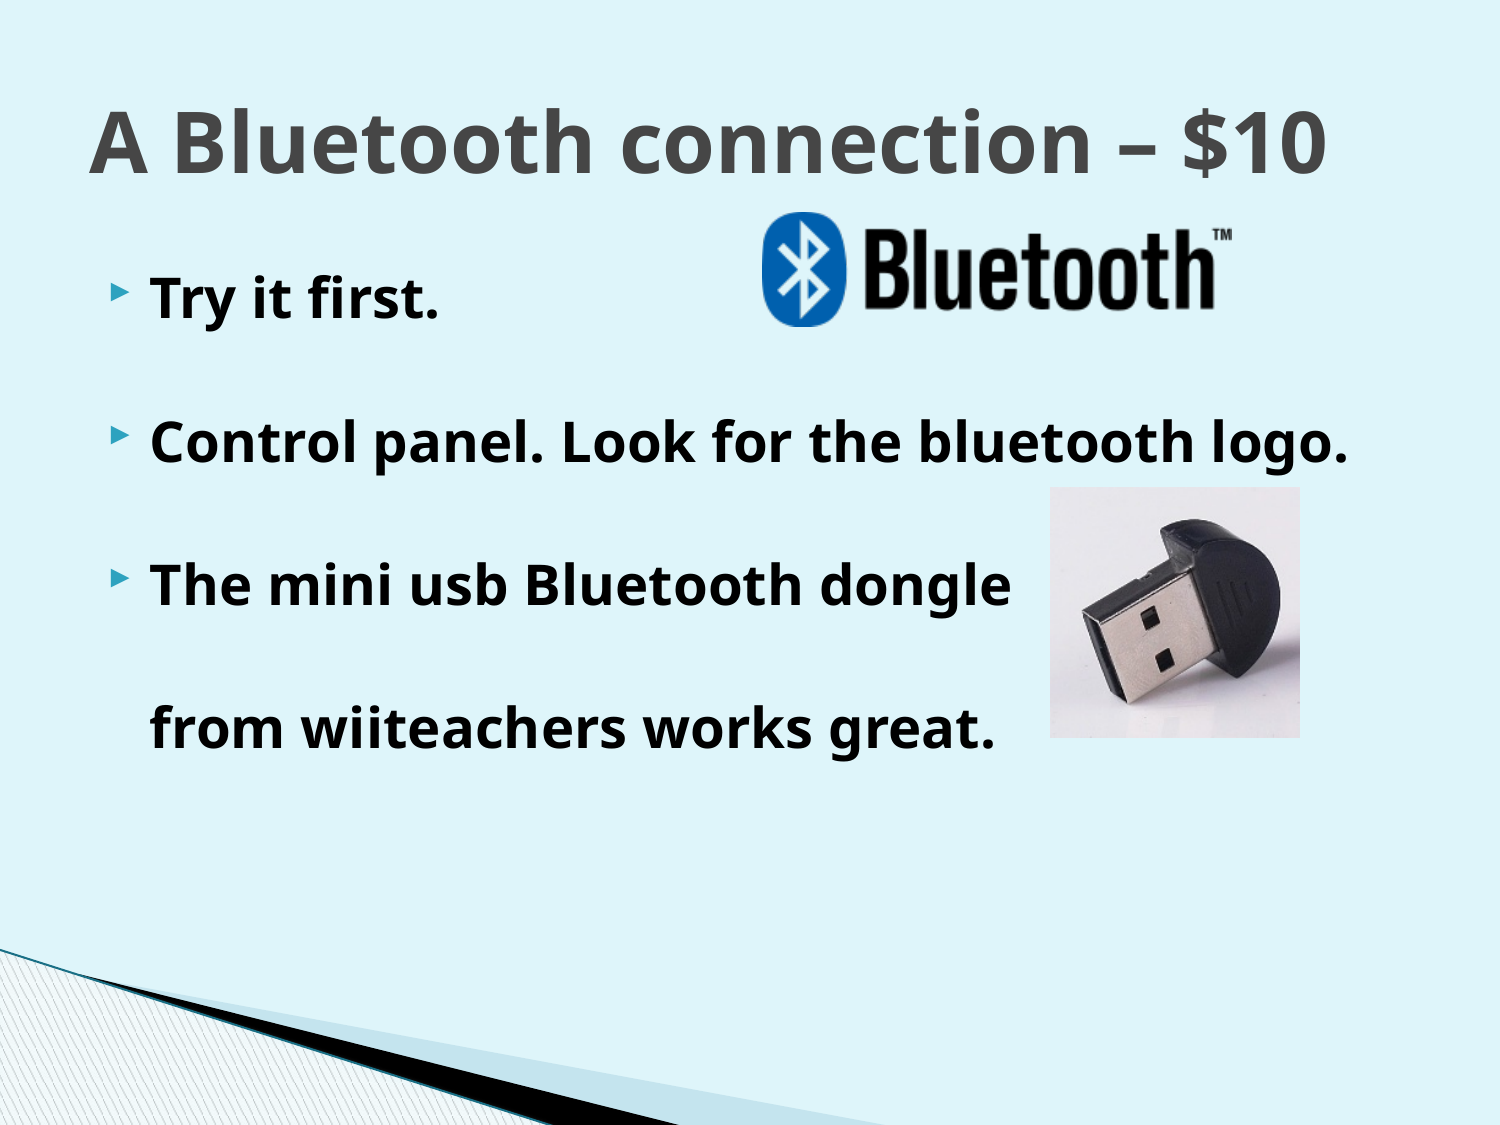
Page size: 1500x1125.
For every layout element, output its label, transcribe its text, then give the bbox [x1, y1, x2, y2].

list Try it first. Control panel. Look for the bluetooth logo. The mini usb Bluetooth dongle from wiiteachers works great. [75, 233, 1425, 986]
picture [1049, 487, 1301, 738]
picture [762, 212, 1232, 327]
title A Bluetooth connection – $10 [75, 45, 1425, 233]
